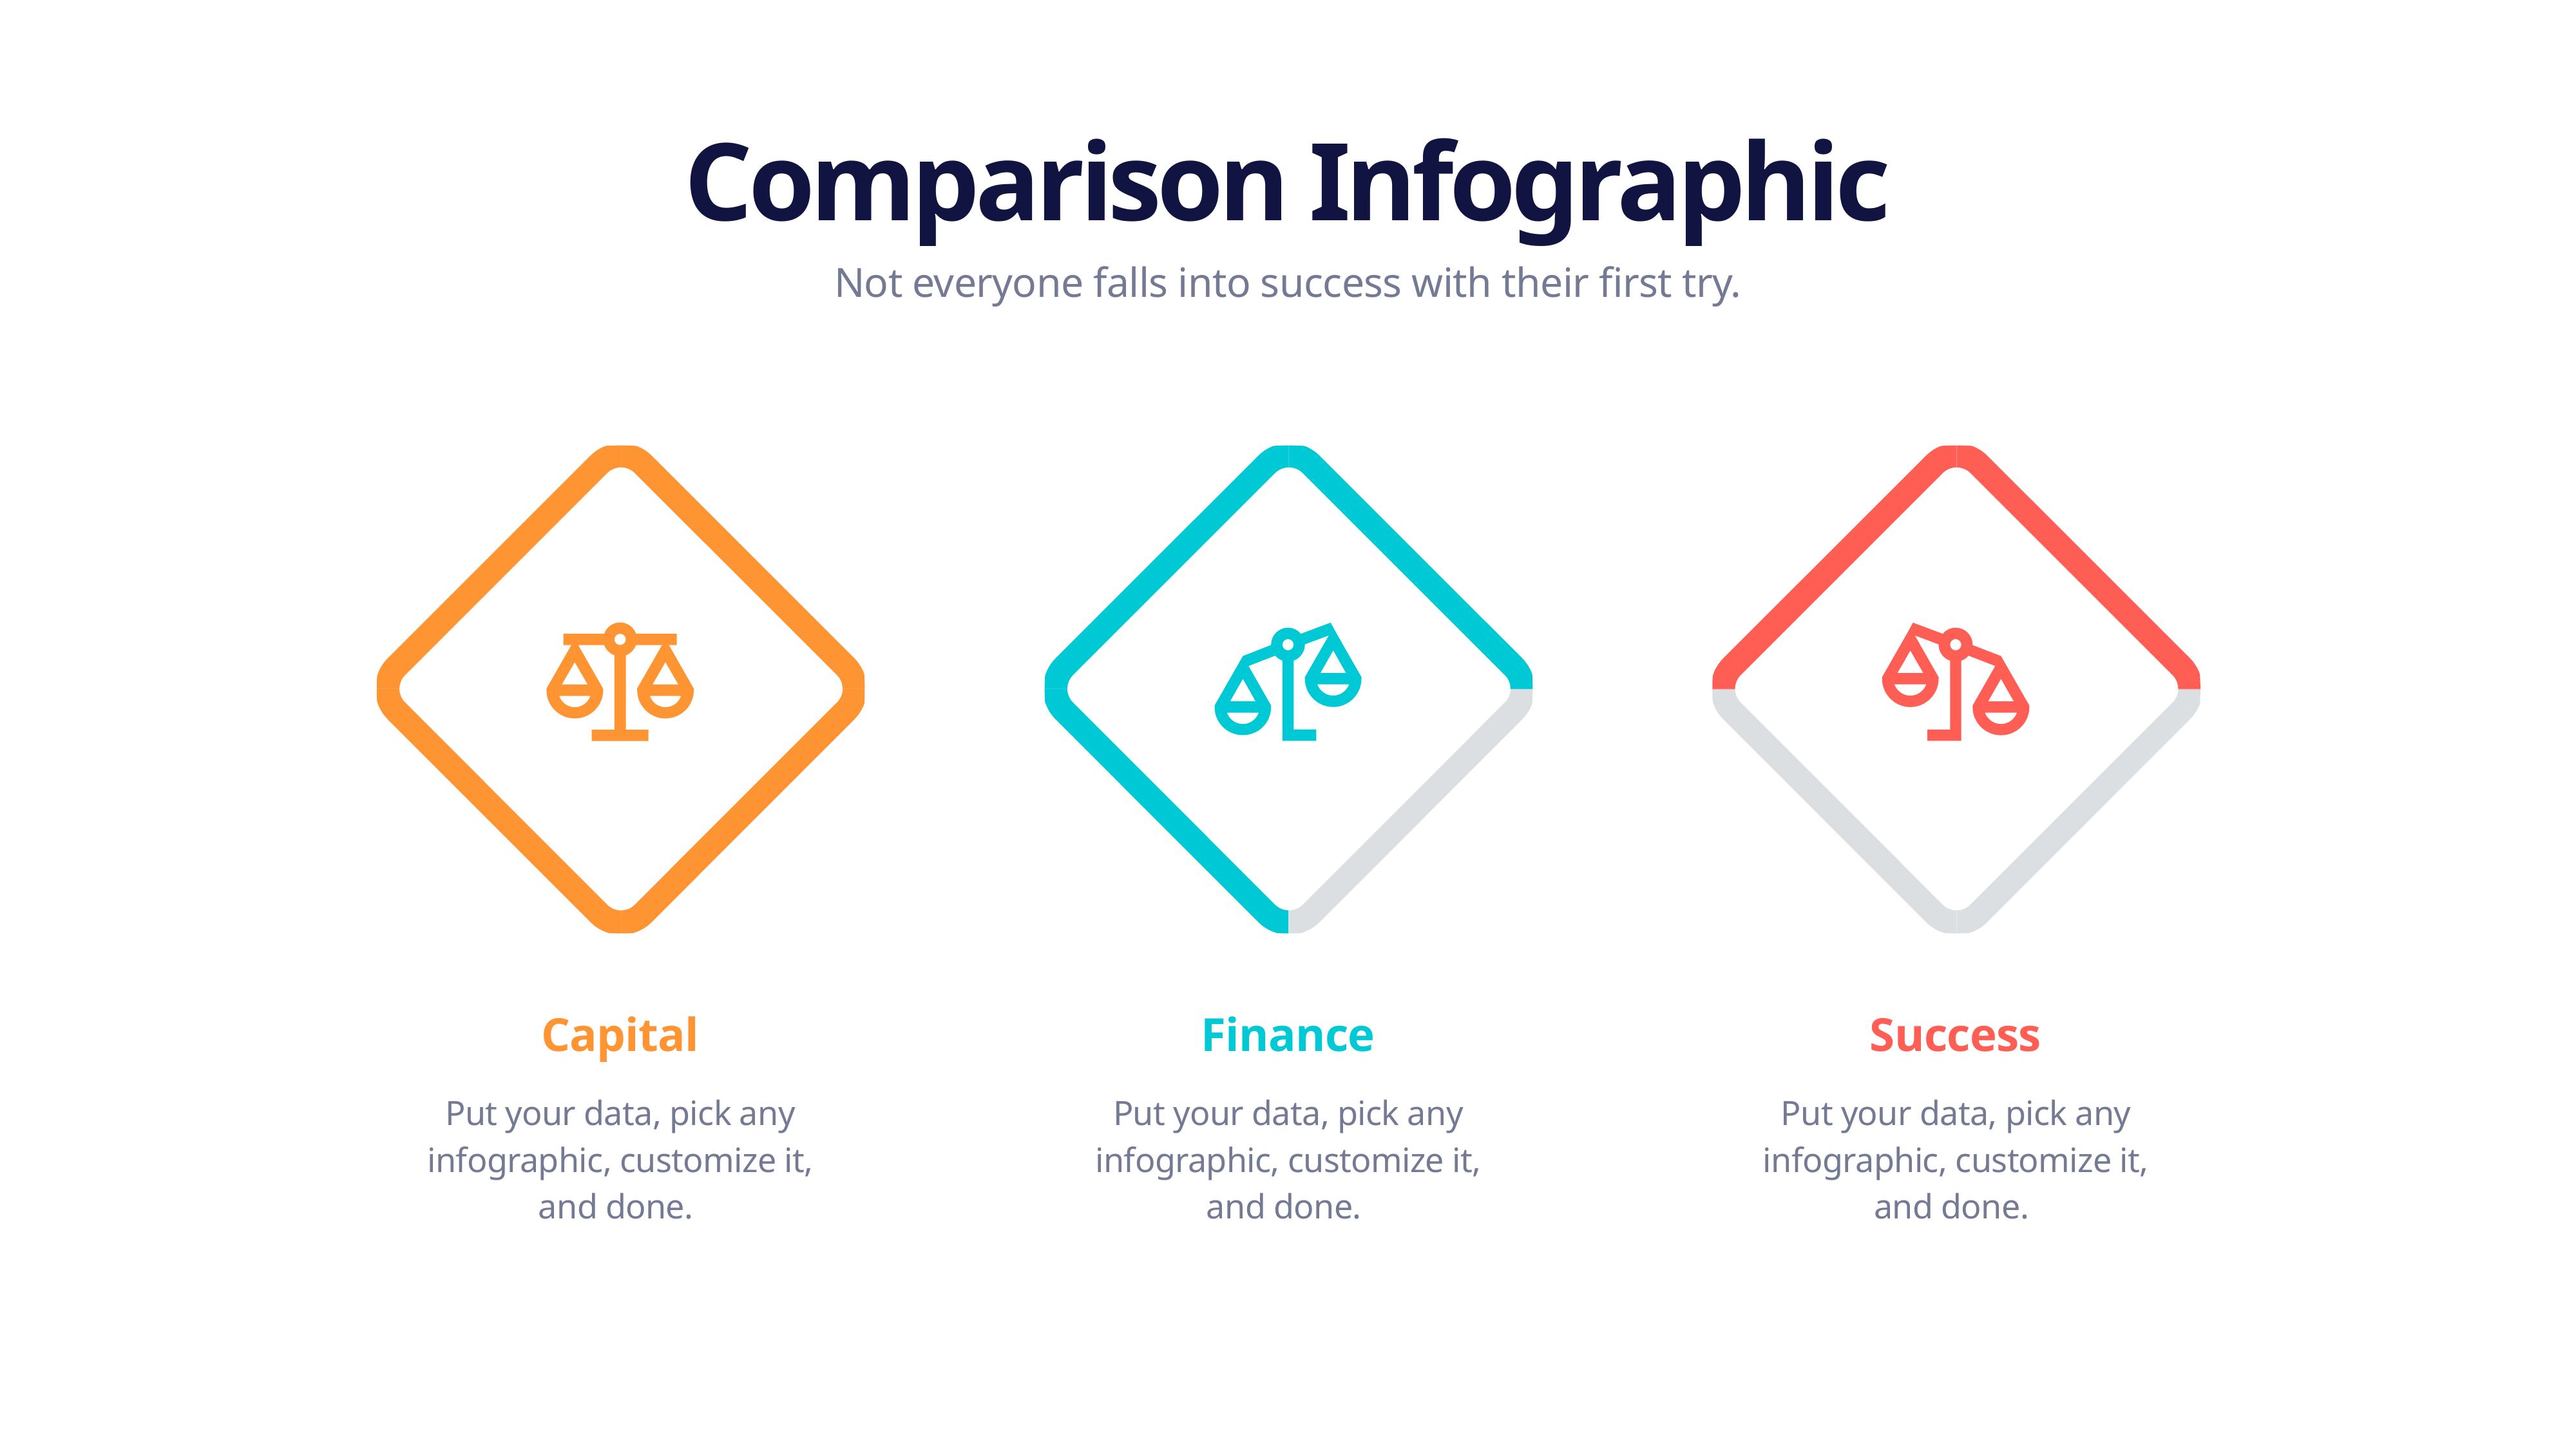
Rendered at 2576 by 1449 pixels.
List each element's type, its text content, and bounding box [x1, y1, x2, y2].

text_box Capital [398, 1008, 842, 1065]
text_box Finance [1066, 1008, 1510, 1065]
chart [1710, 444, 2201, 935]
chart [375, 444, 865, 935]
text_box Put your data, pick any infographic, customize it, and done. [1733, 1080, 2178, 1231]
text_box Not everyone falls into success with their first try. [814, 243, 1762, 310]
text_box Put your data, pick any infographic, customize it, and done. [398, 1080, 842, 1231]
chart [1043, 444, 1533, 935]
text_box Success [1733, 1008, 2178, 1065]
text_box Comparison Infographic [675, 111, 1901, 247]
text_box Put your data, pick any infographic, customize it, and done. [1066, 1080, 1510, 1231]
